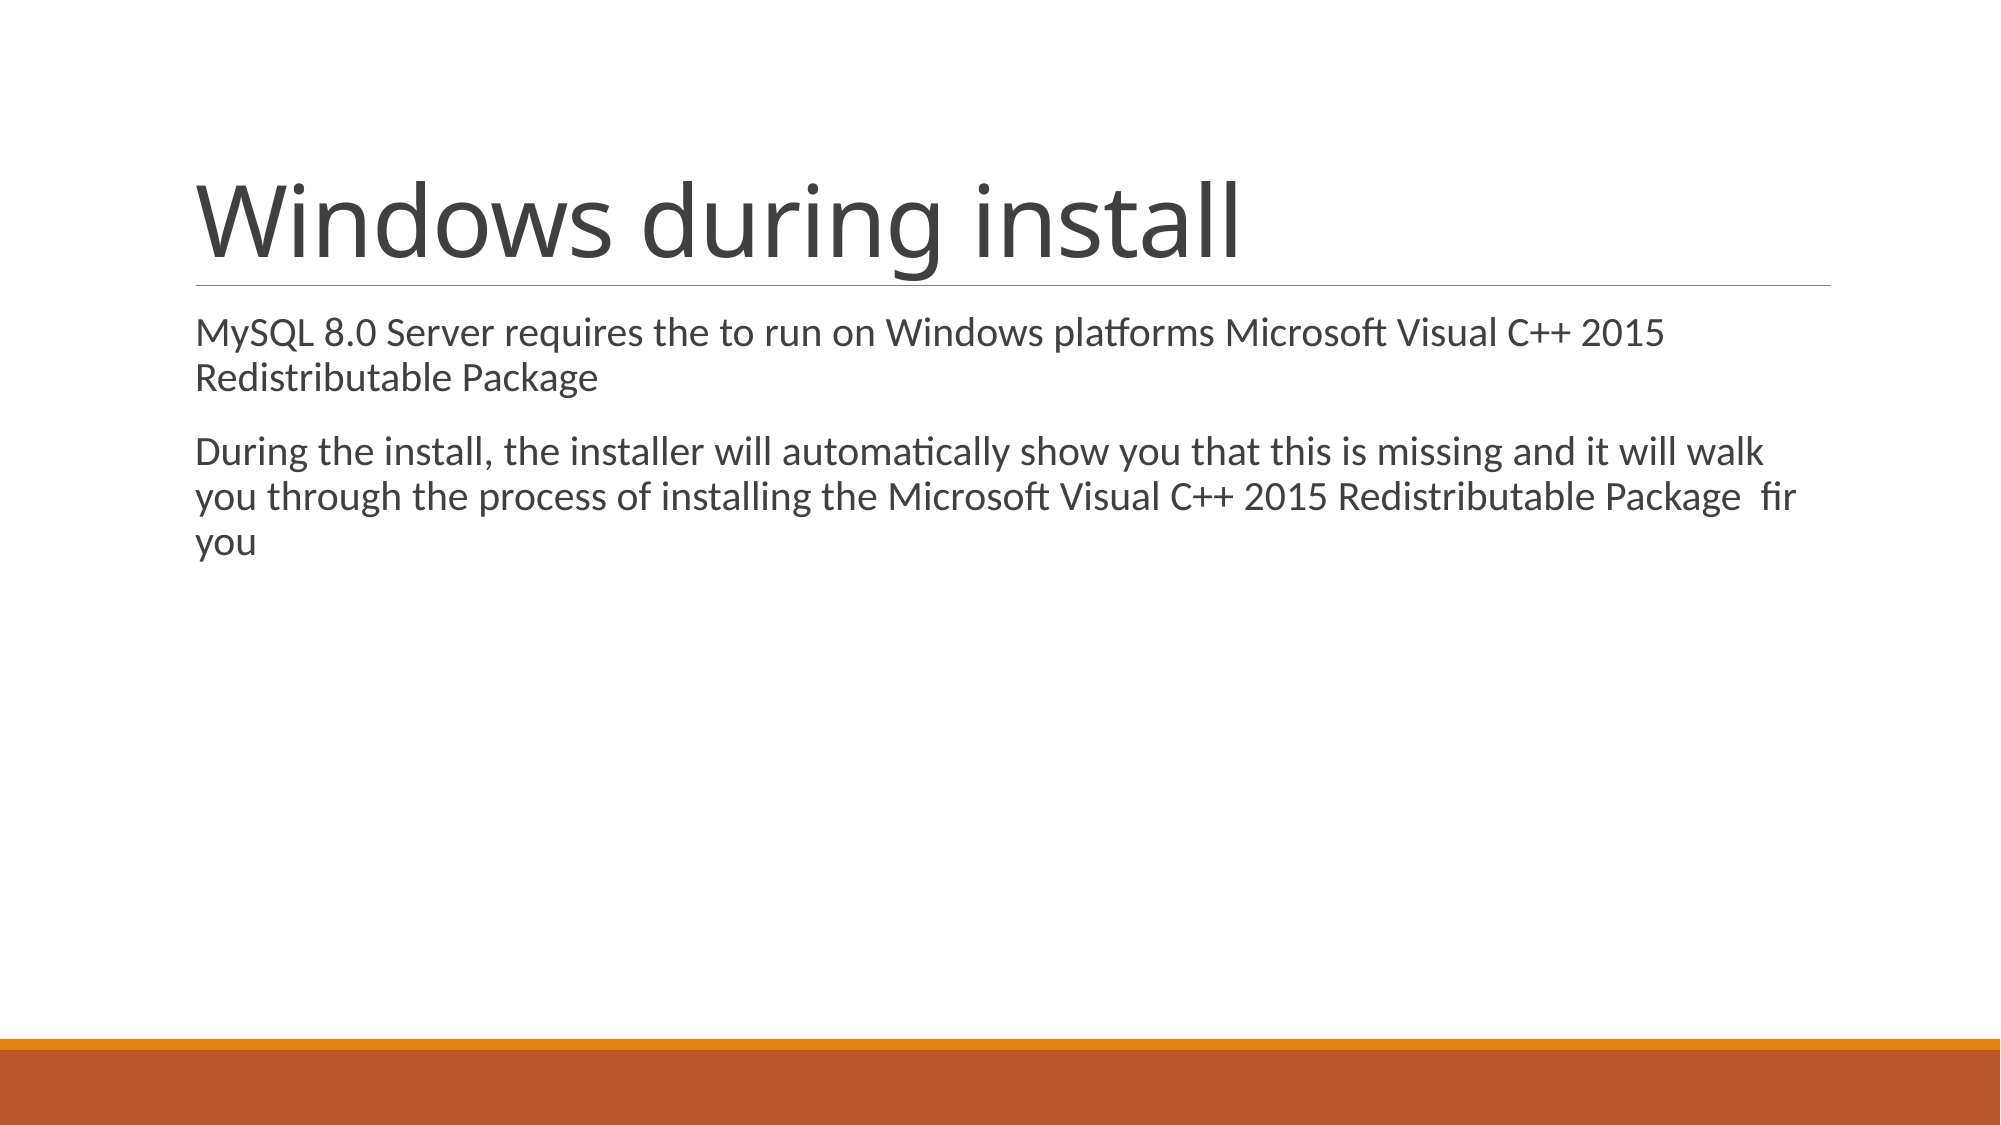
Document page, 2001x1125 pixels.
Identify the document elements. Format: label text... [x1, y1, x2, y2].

title Windows during install [180, 47, 1830, 285]
list MySQL 8.0 Server requires the to run on Windows platforms Microsoft Visual C++ 2015 Redistributable Package During the install, the installer will automatically show you that this is missing and it will walk you through the process of installing the Microsoft Visual C++ 2015 Redistributable Package fir you [180, 302, 1830, 963]
